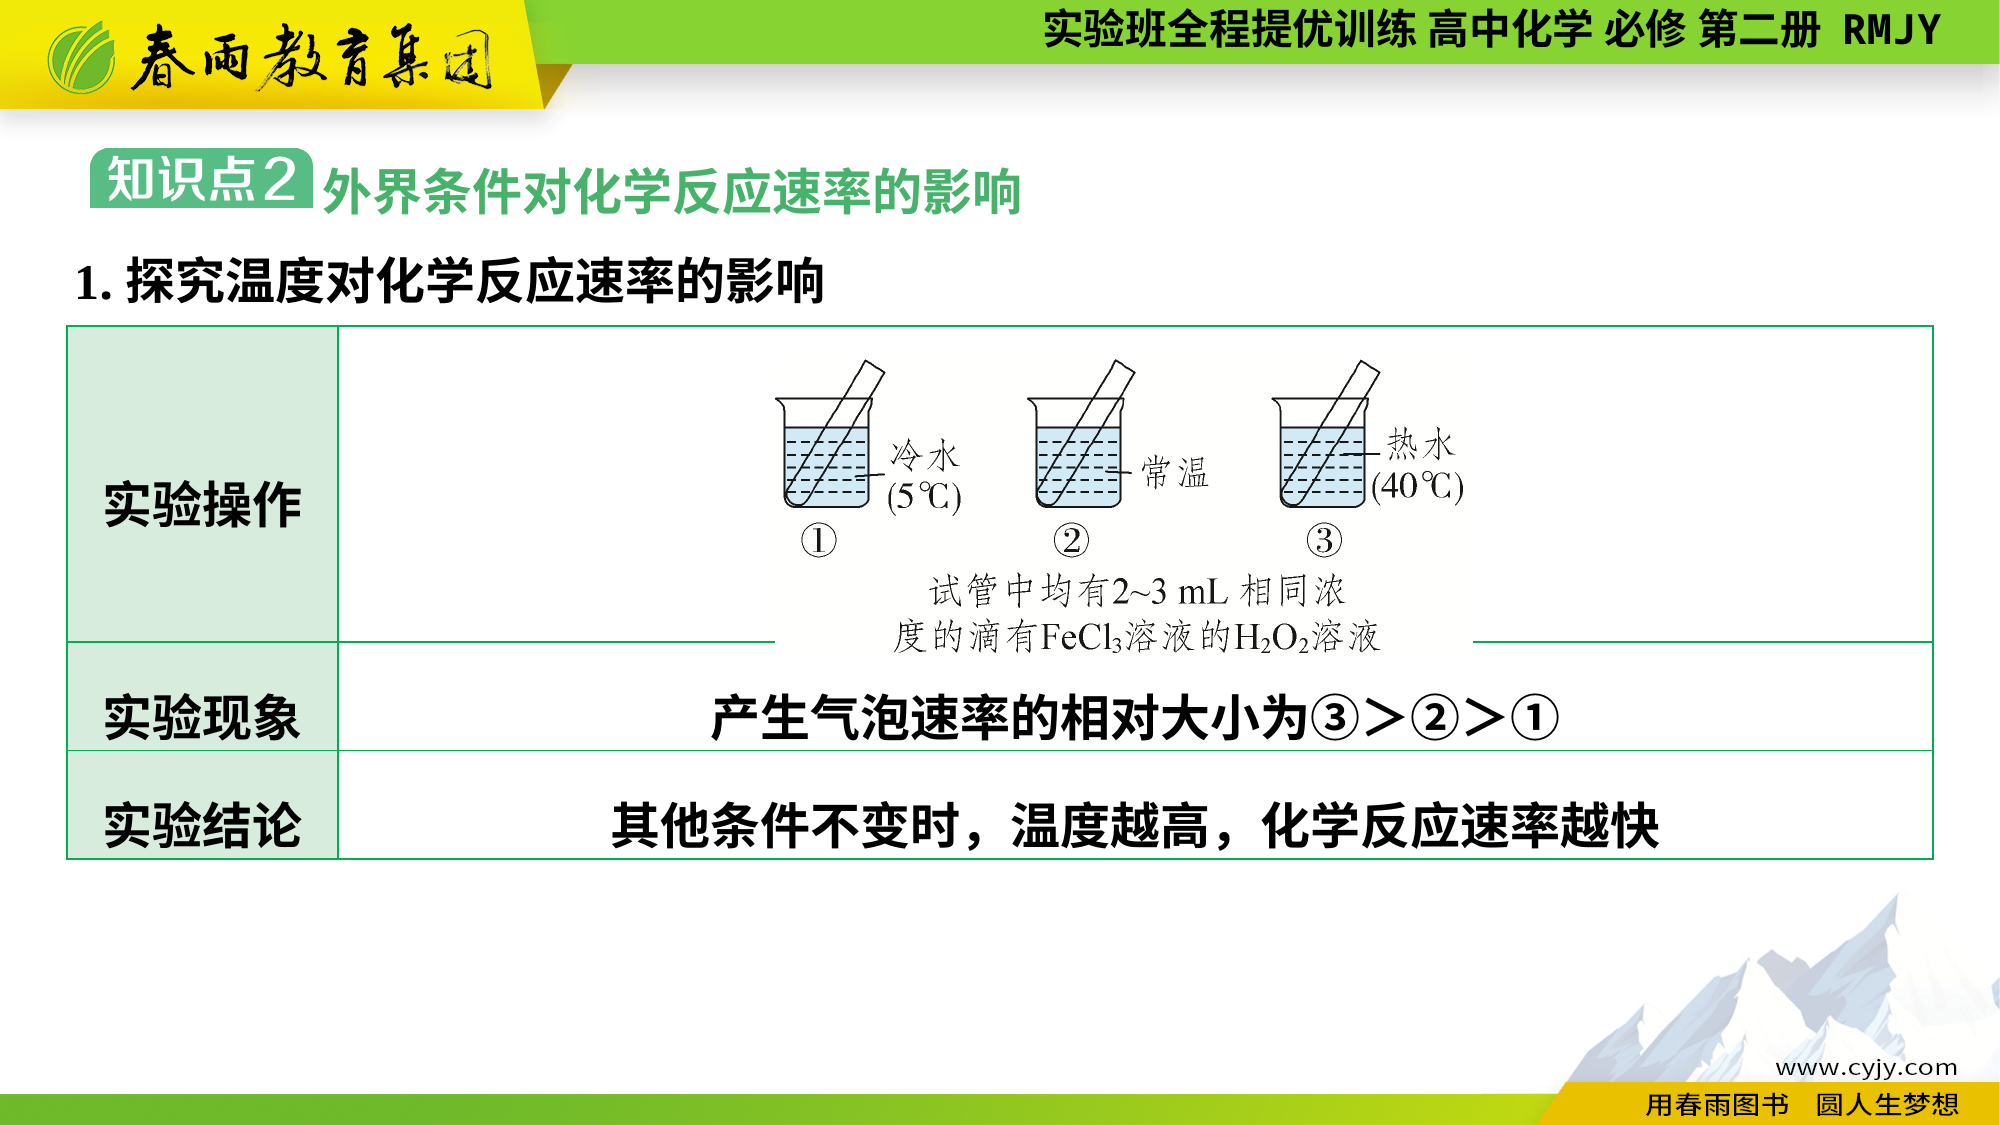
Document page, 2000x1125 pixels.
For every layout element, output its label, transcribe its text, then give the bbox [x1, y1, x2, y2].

table_cell 实验结论 [68, 751, 337, 858]
picture [0, 0, 2000, 1125]
table_cell 实验现象 [68, 643, 337, 750]
list 外界条件对化学反应速率的影响 1.探究温度对化学反应速率的影响 [59, 122, 1944, 308]
table_cell 产生气泡速率的相对大小为③＞②＞① [339, 643, 1932, 750]
table_header 实验操作 [68, 327, 337, 641]
table_cell 其他条件不变时，温度越高，化学反应速率越快 [339, 751, 1932, 858]
table_header [339, 327, 1932, 641]
